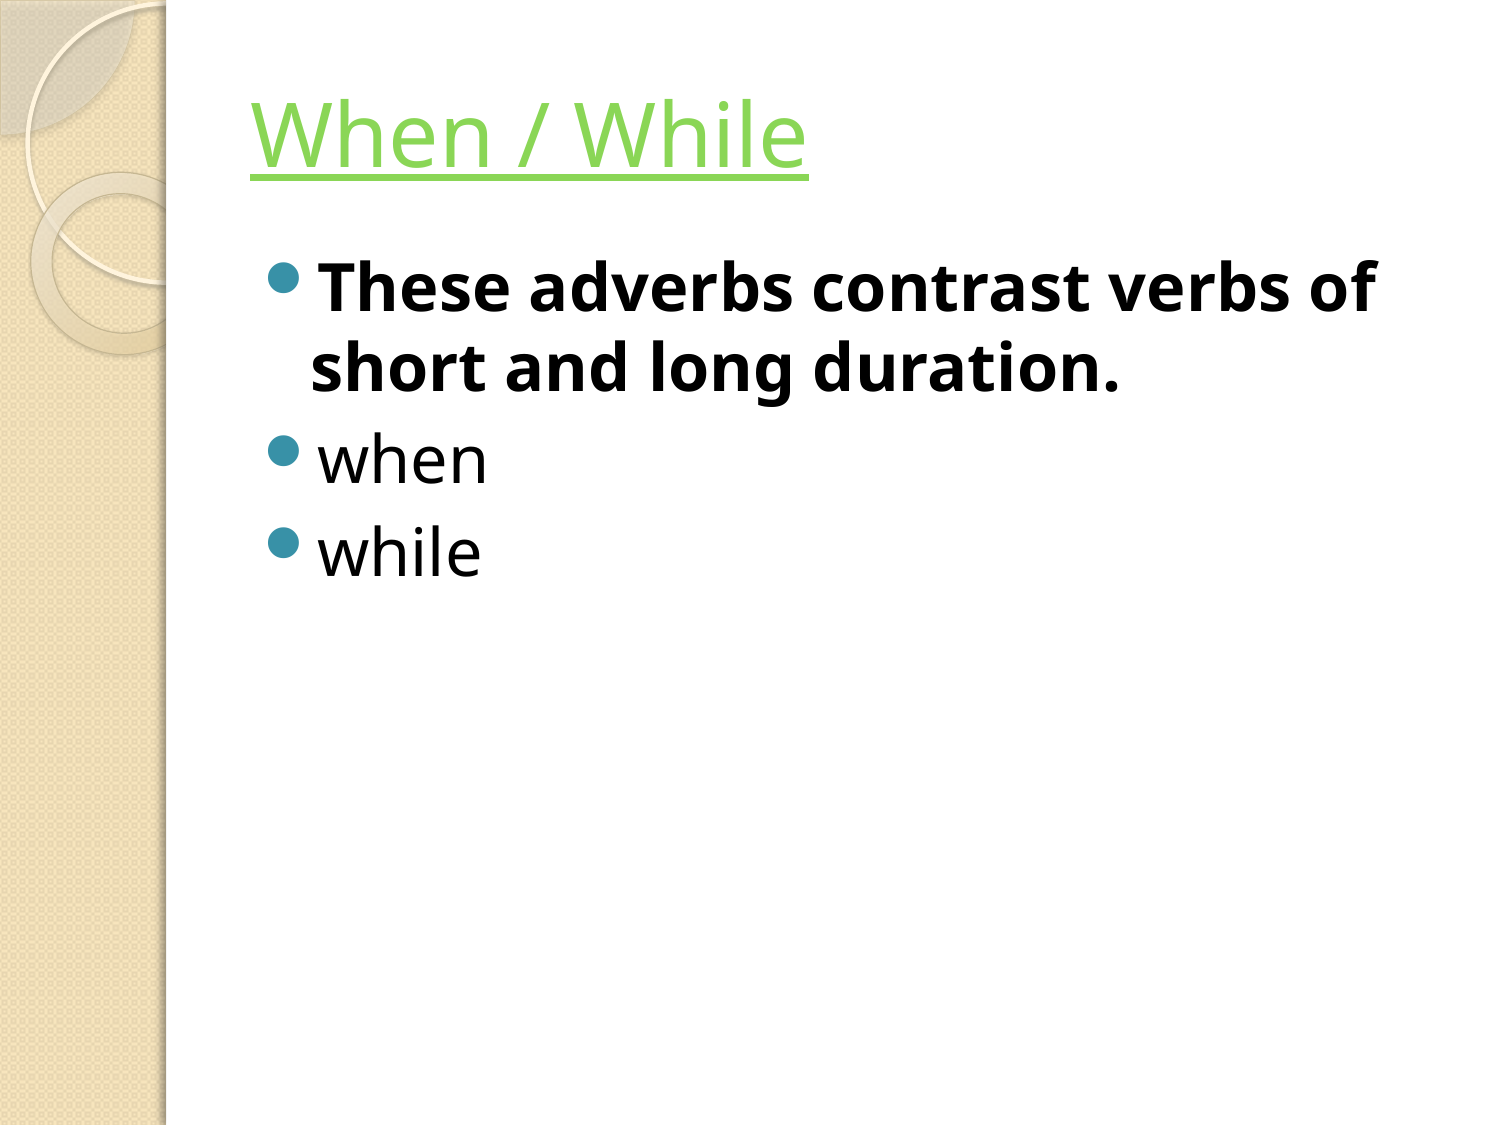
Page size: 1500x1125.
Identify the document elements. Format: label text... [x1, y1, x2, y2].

list These adverbs contrast verbs of short and long duration. when while [235, 237, 1466, 1025]
title When / While [235, 45, 1466, 233]
